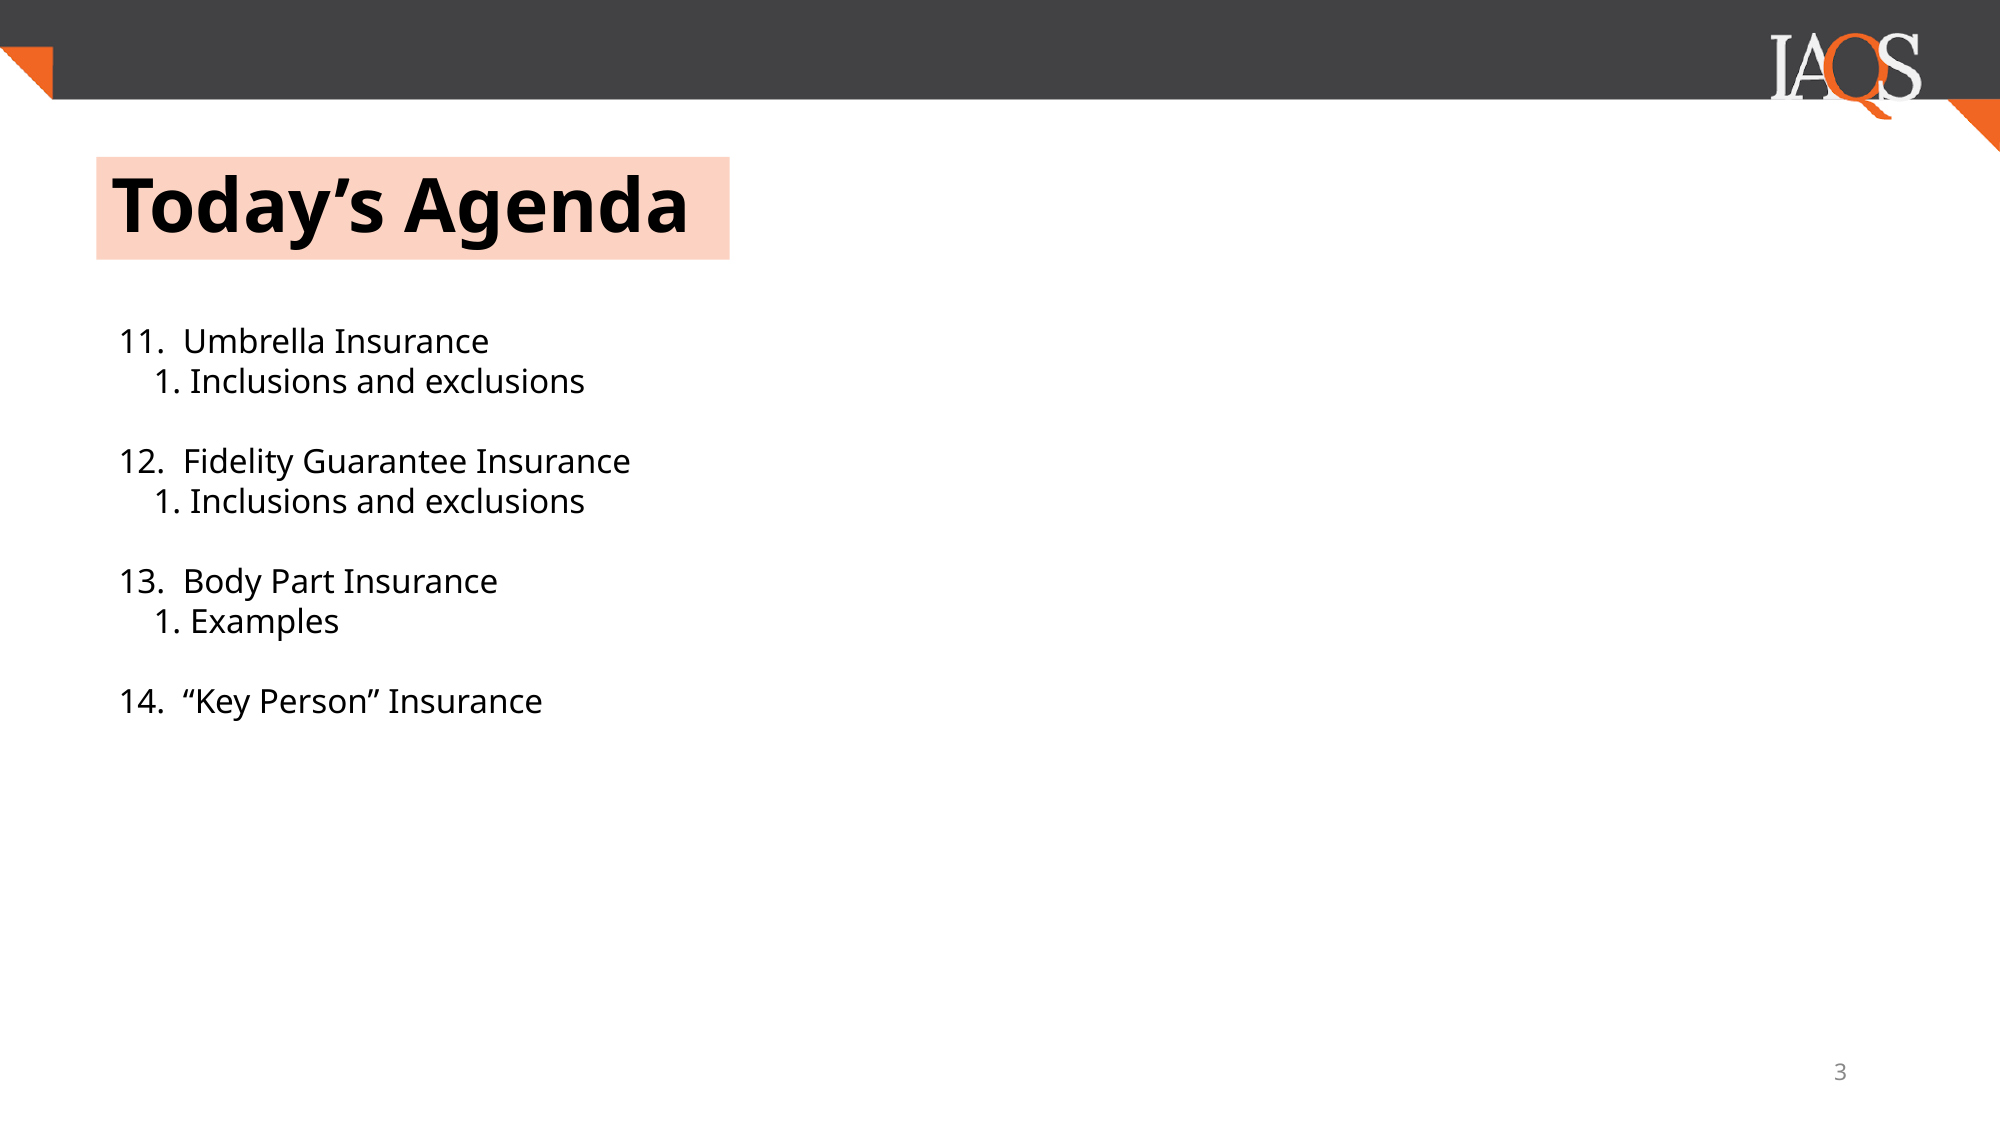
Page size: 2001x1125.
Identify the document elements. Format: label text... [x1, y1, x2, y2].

slide_number ‹#› [1412, 1042, 1863, 1103]
title Today’s Agenda [96, 156, 730, 260]
text_box 11. Umbrella Insurance 1. Inclusions and exclusions 12. Fidelity Guarantee Insurance 1. Inclusions and exclusions 13. Body Part Insurance 1. Examples 14. “Key Person” Insurance [103, 313, 779, 728]
picture [0, 0, 2000, 152]
